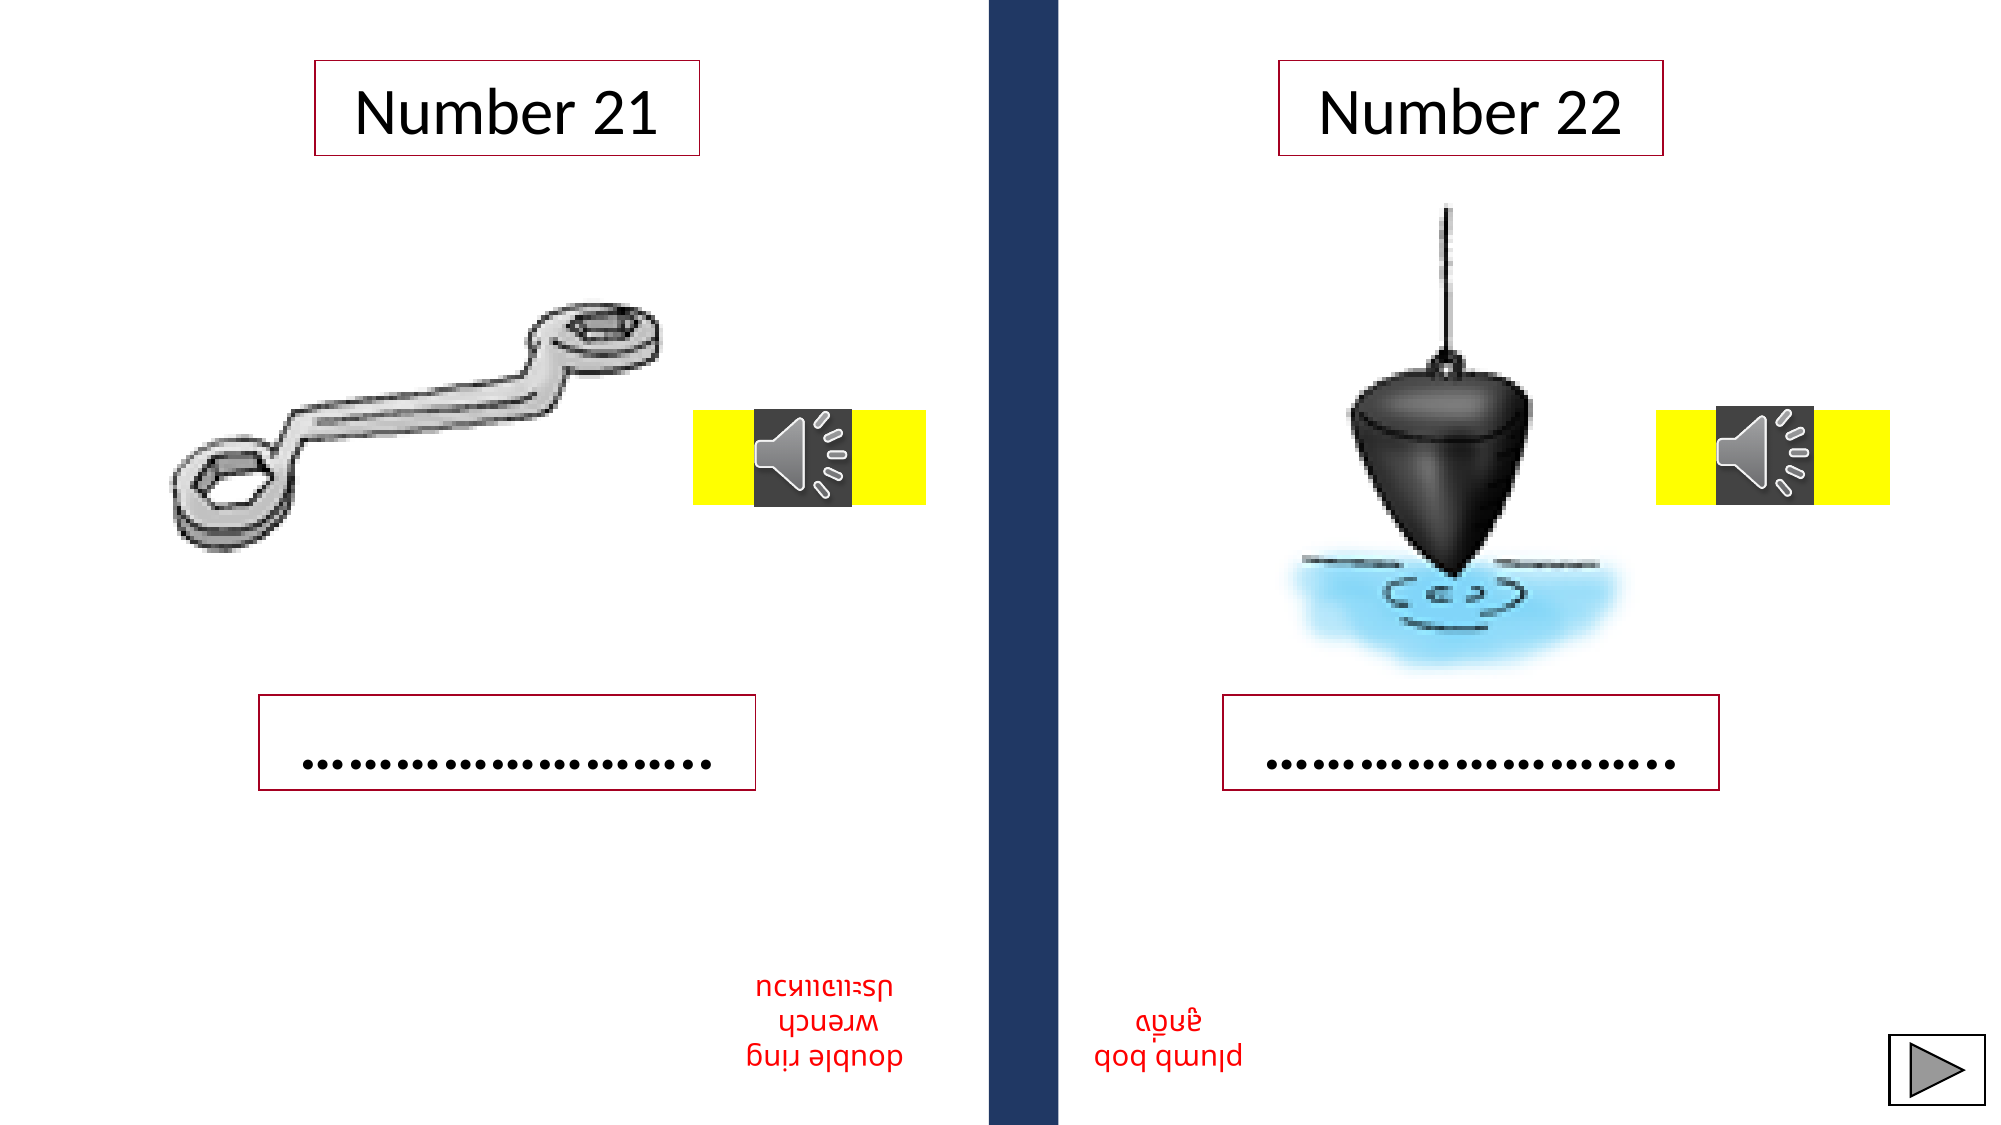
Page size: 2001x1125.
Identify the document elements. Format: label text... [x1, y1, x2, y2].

picture [148, 248, 685, 604]
picture [753, 407, 854, 508]
text_box Number 22 [1278, 60, 1664, 156]
table_header [693, 410, 753, 505]
table_header [1656, 410, 1715, 505]
text_box …………………….. [1222, 695, 1720, 790]
table_header [854, 410, 926, 505]
text_box [988, 0, 1059, 1125]
picture [1271, 195, 1649, 685]
text_box double ring wrench ประแจแหวน [683, 967, 966, 1087]
text_box Number 21 [315, 60, 700, 156]
text_box plumb bob ลูกดิ่ง [1070, 1002, 1267, 1087]
table_header [1816, 410, 1890, 505]
picture [1715, 405, 1816, 506]
text_box …………………….. [259, 695, 756, 790]
text_box [1888, 1034, 1986, 1106]
